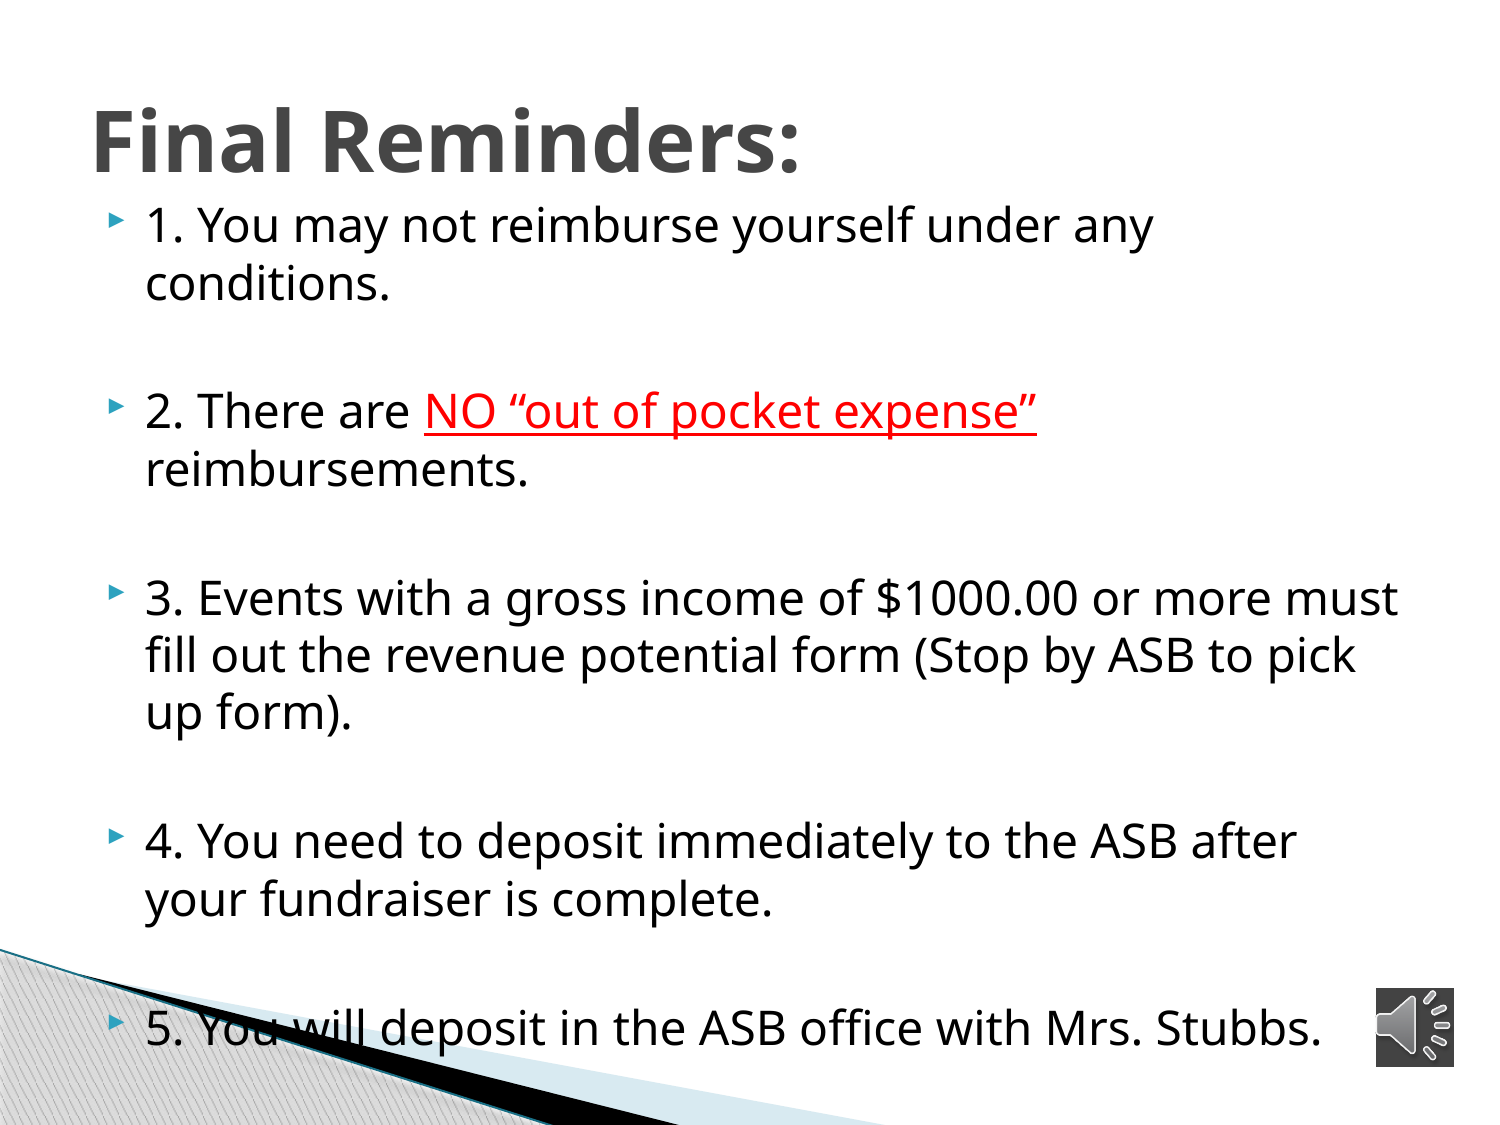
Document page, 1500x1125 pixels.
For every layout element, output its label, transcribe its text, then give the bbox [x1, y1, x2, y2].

title Final Reminders: [75, 45, 1425, 233]
list 1. You may not reimburse yourself under any conditions. 2. There are NO “out of pocket expense” reimbursements. 3. Events with a gross income of $1000.00 or more must fill out the revenue potential form (Stop by ASB to pick up form). 4. You need to deposit immediately to the ASB after your fundraiser is complete. 5. You will deposit in the ASB office with Mrs. Stubbs. [75, 233, 1425, 1063]
picture [1374, 987, 1456, 1068]
